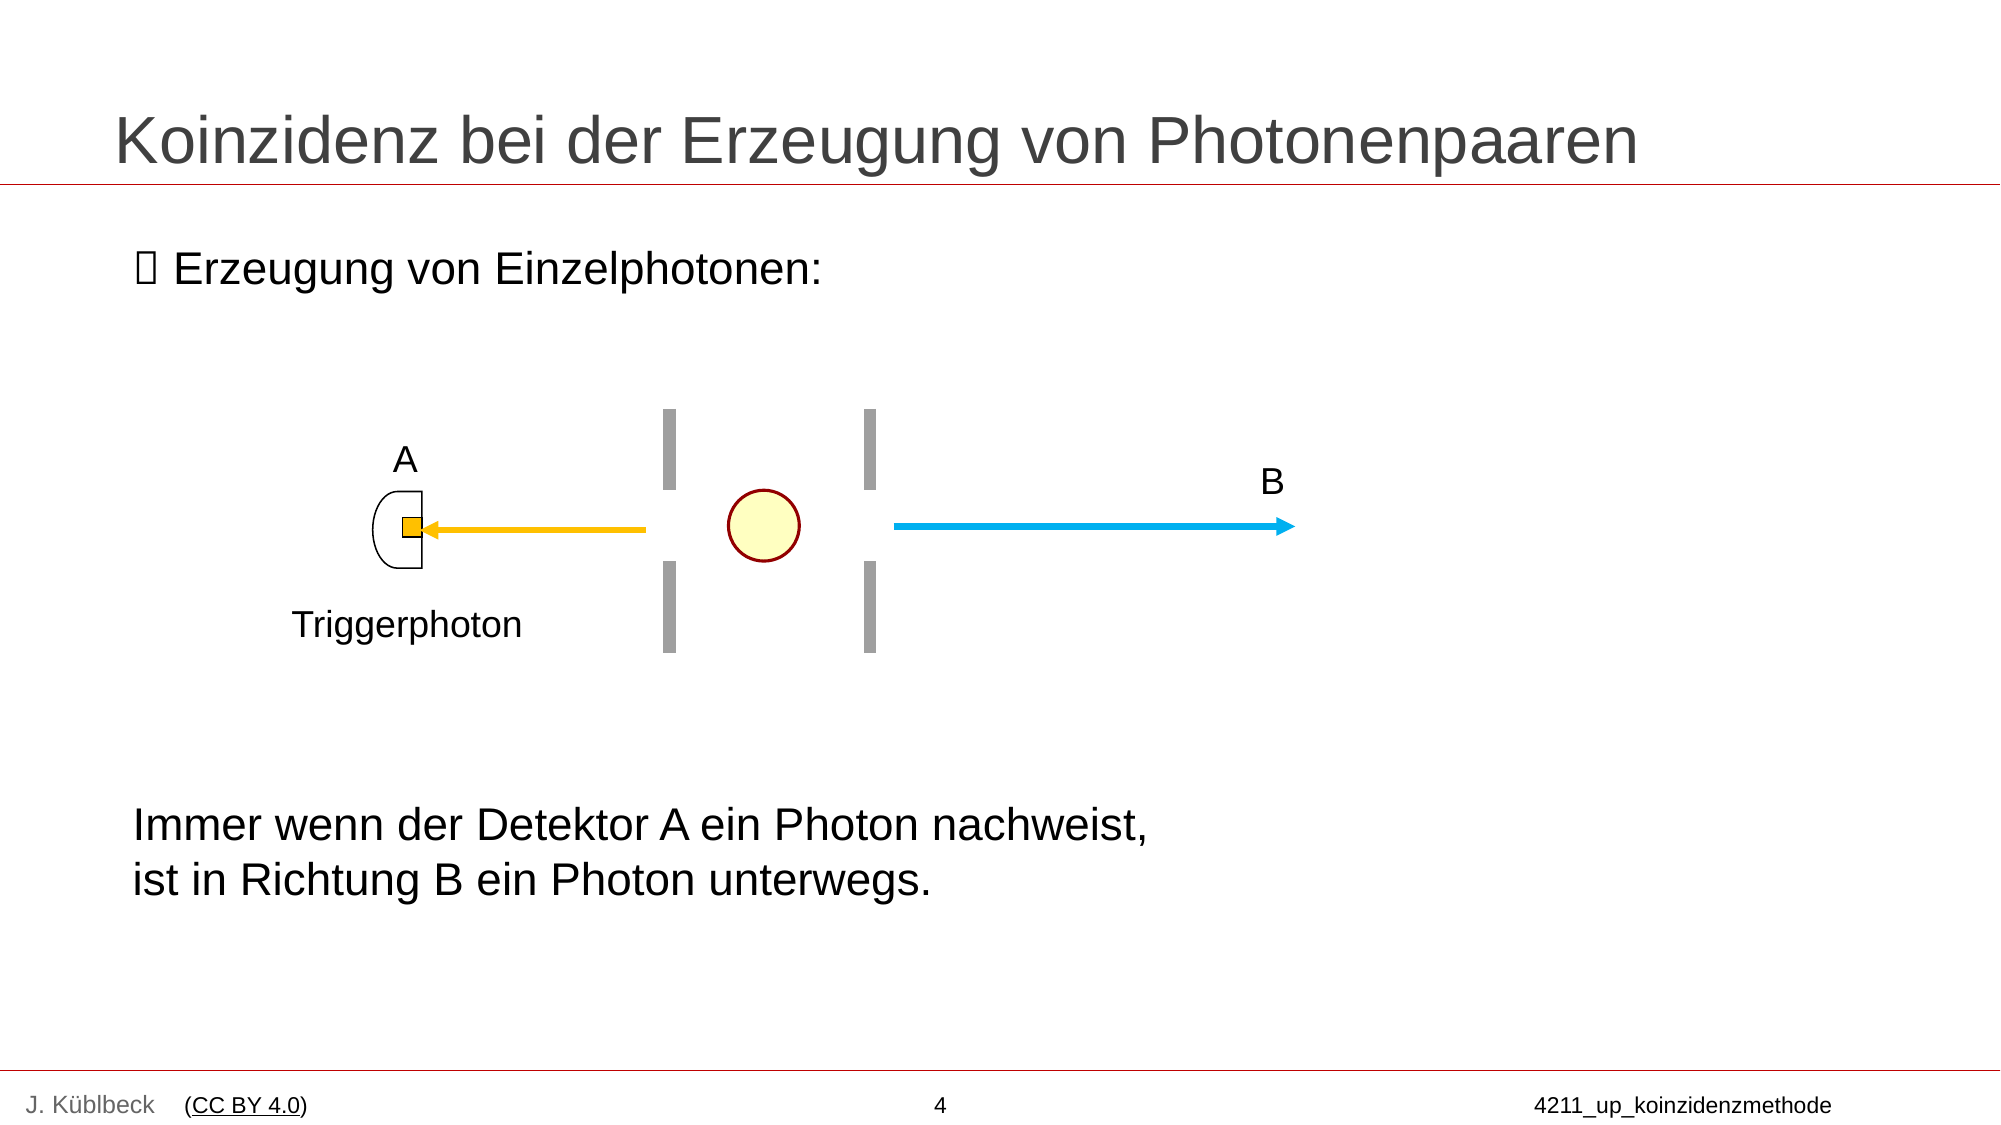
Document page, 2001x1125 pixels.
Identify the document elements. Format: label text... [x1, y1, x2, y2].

title Koinzidenz bei der Erzeugung von Photonenpaaren [99, 90, 1900, 185]
list  Erzeugung von Einzelphotonen: Immer wenn der Detektor A ein Photon nachweist, ist in Richtung B ein Photon unterwegs. [99, 231, 1900, 1059]
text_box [247, 408, 1356, 698]
